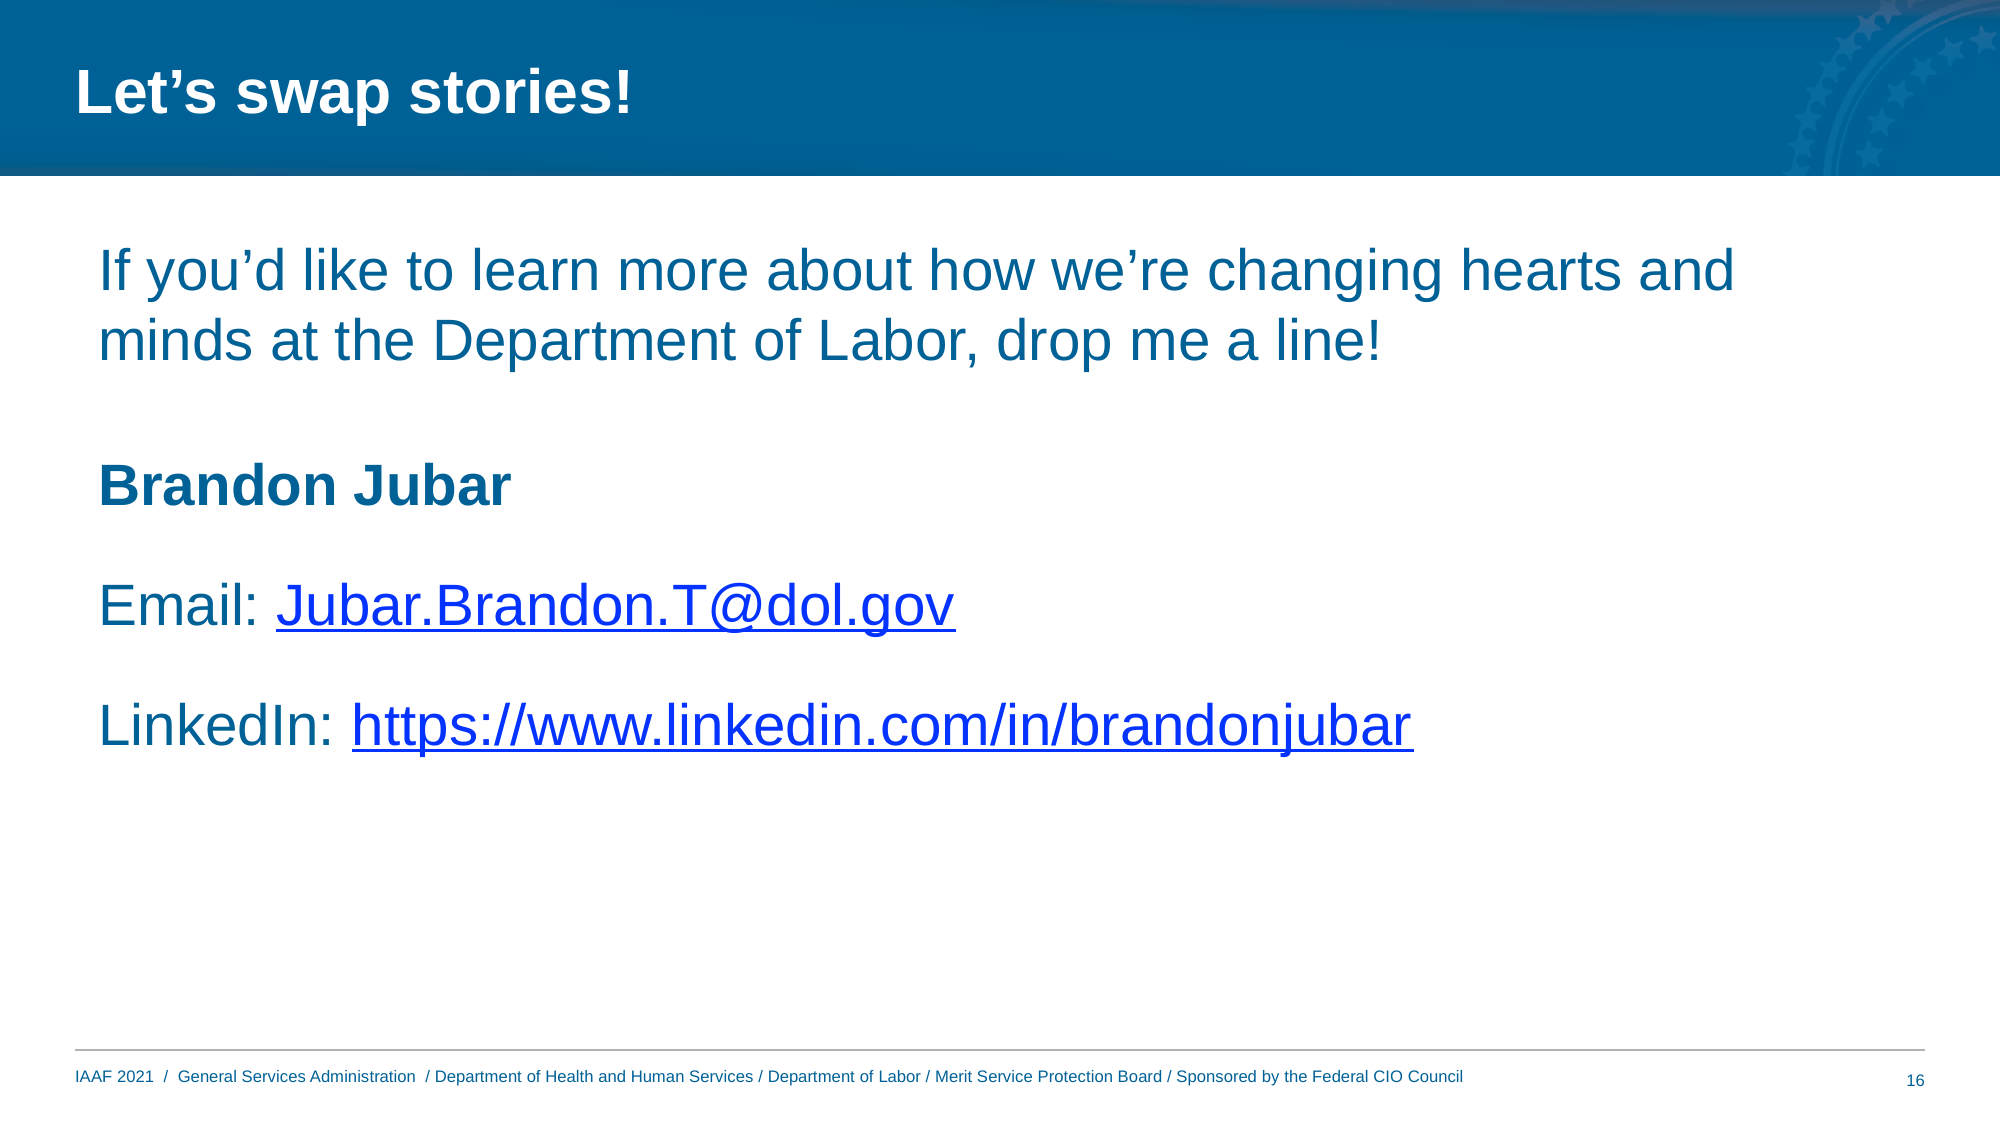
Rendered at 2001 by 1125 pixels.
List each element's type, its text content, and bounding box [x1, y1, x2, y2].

slide_number 16 [1880, 1065, 1925, 1095]
list If you’d like to learn more about how we’re changing hearts and minds at the Department of Labor, drop me a line! Brandon Jubar Email: Jubar.Brandon.T@dol.gov LinkedIn: https://www.linkedin.com/in/brandonjubar [75, 224, 1925, 1035]
title Let’s swap stories! [75, 52, 1800, 128]
picture [0, 168, 666, 176]
picture [0, 0, 2000, 176]
